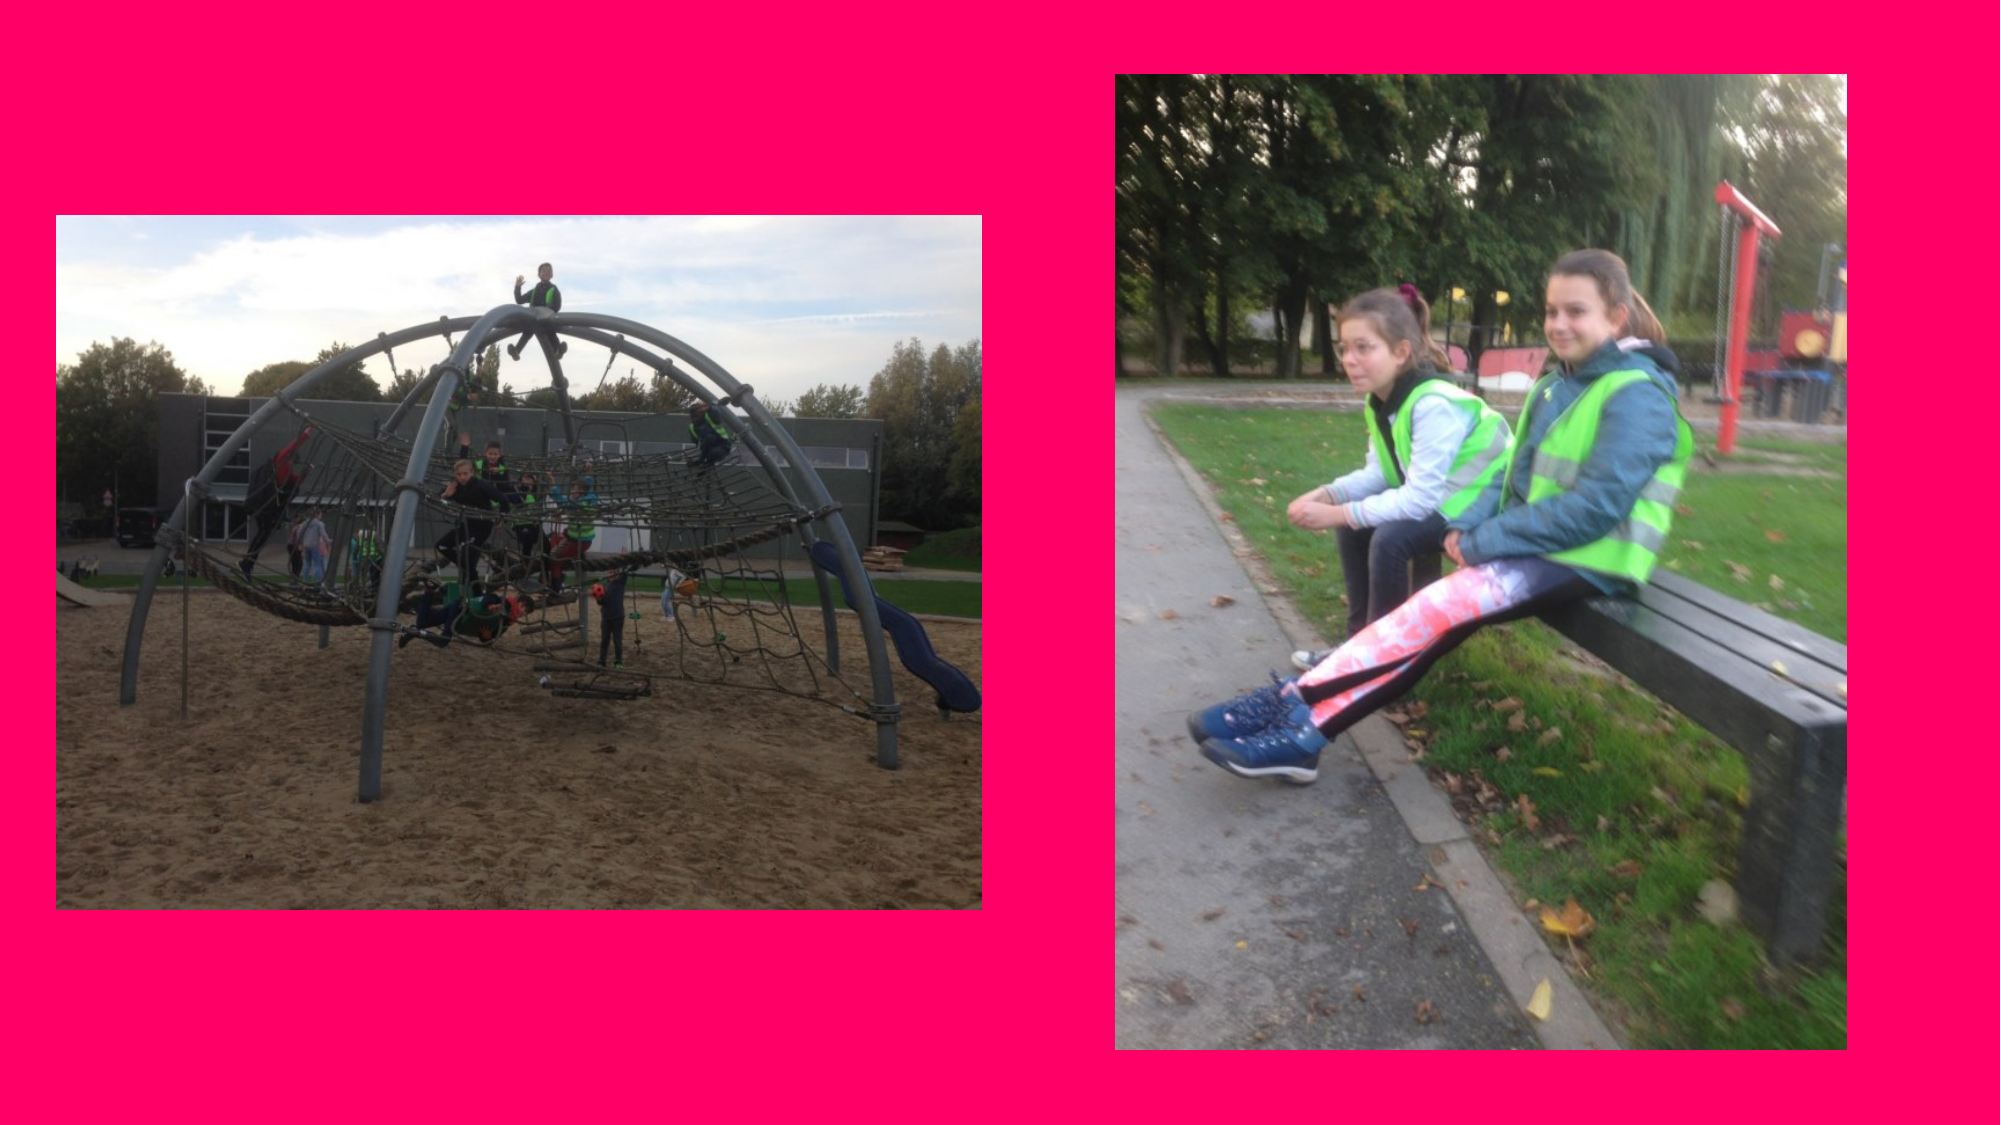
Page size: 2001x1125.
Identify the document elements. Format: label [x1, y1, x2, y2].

picture [1115, 74, 1847, 1050]
picture [56, 215, 982, 910]
